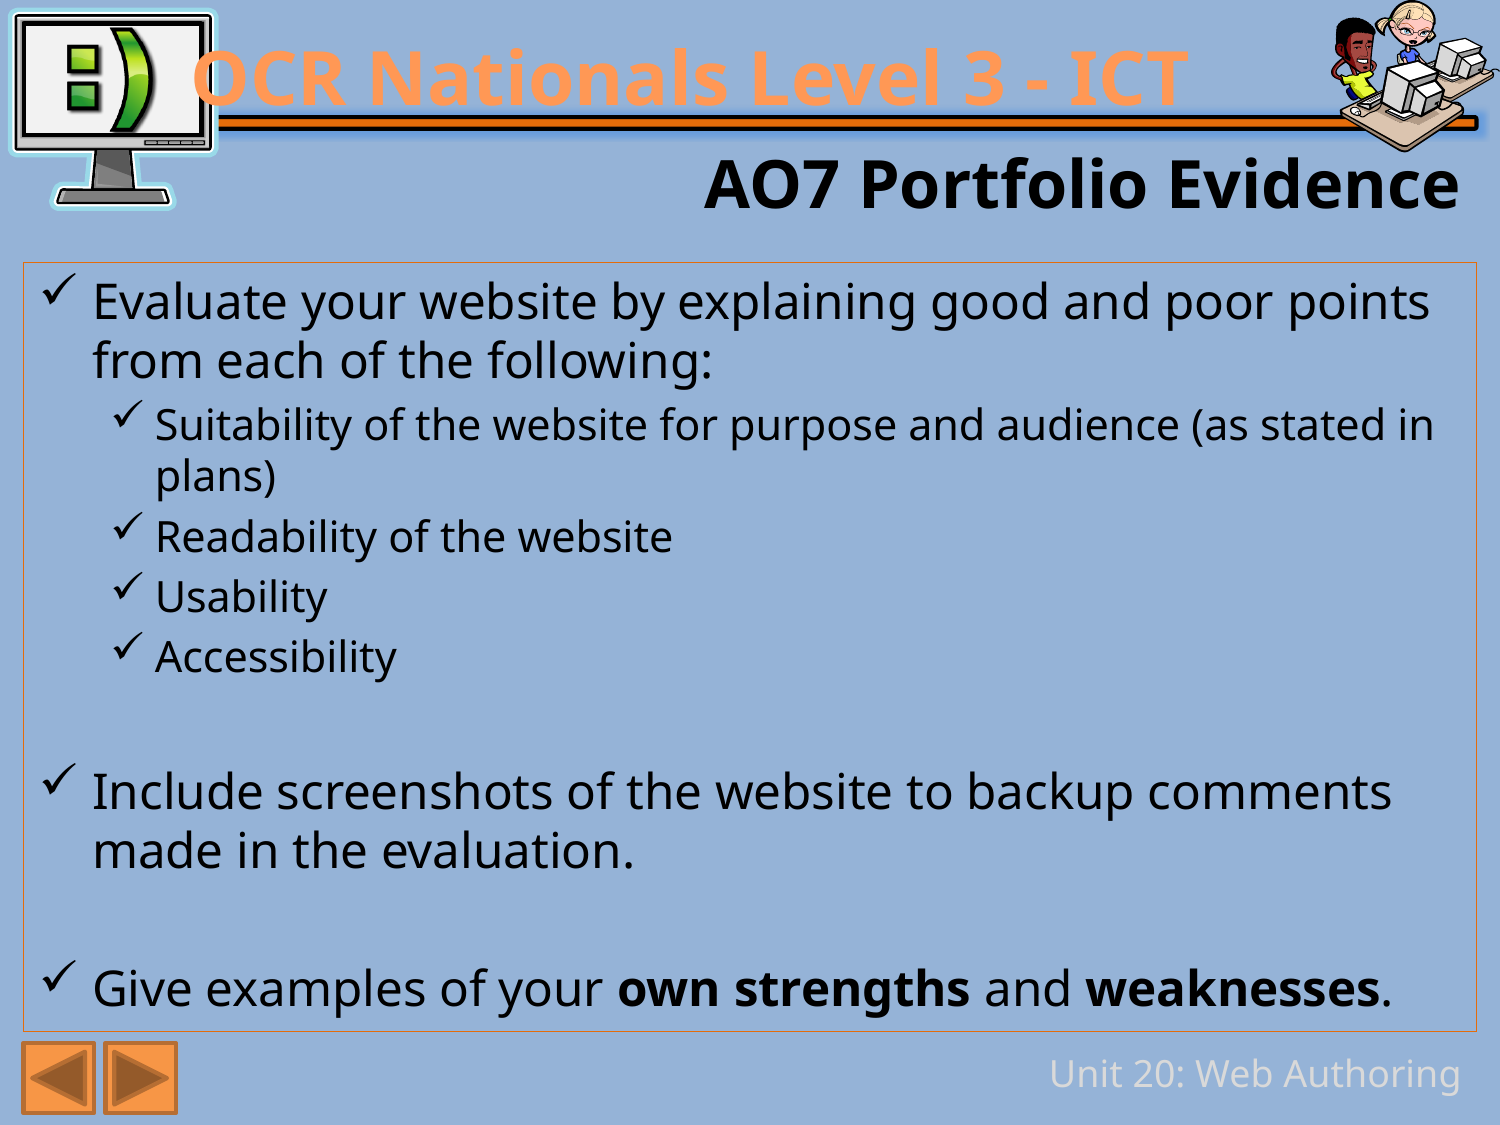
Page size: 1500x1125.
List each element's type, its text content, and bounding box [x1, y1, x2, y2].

title AO7 Portfolio Evidence [187, 117, 1477, 247]
picture [48, 21, 172, 139]
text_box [1321, 0, 1500, 153]
list Evaluate your website by explaining good and poor points from each of the following: Suitability of the website for purpose and audience (as stated in plans) Readability of the website Usability Accessibility Include screenshots of the website to backup comments made in the evaluation. Give examples of your own strengths and weaknesses. [23, 262, 1477, 1032]
